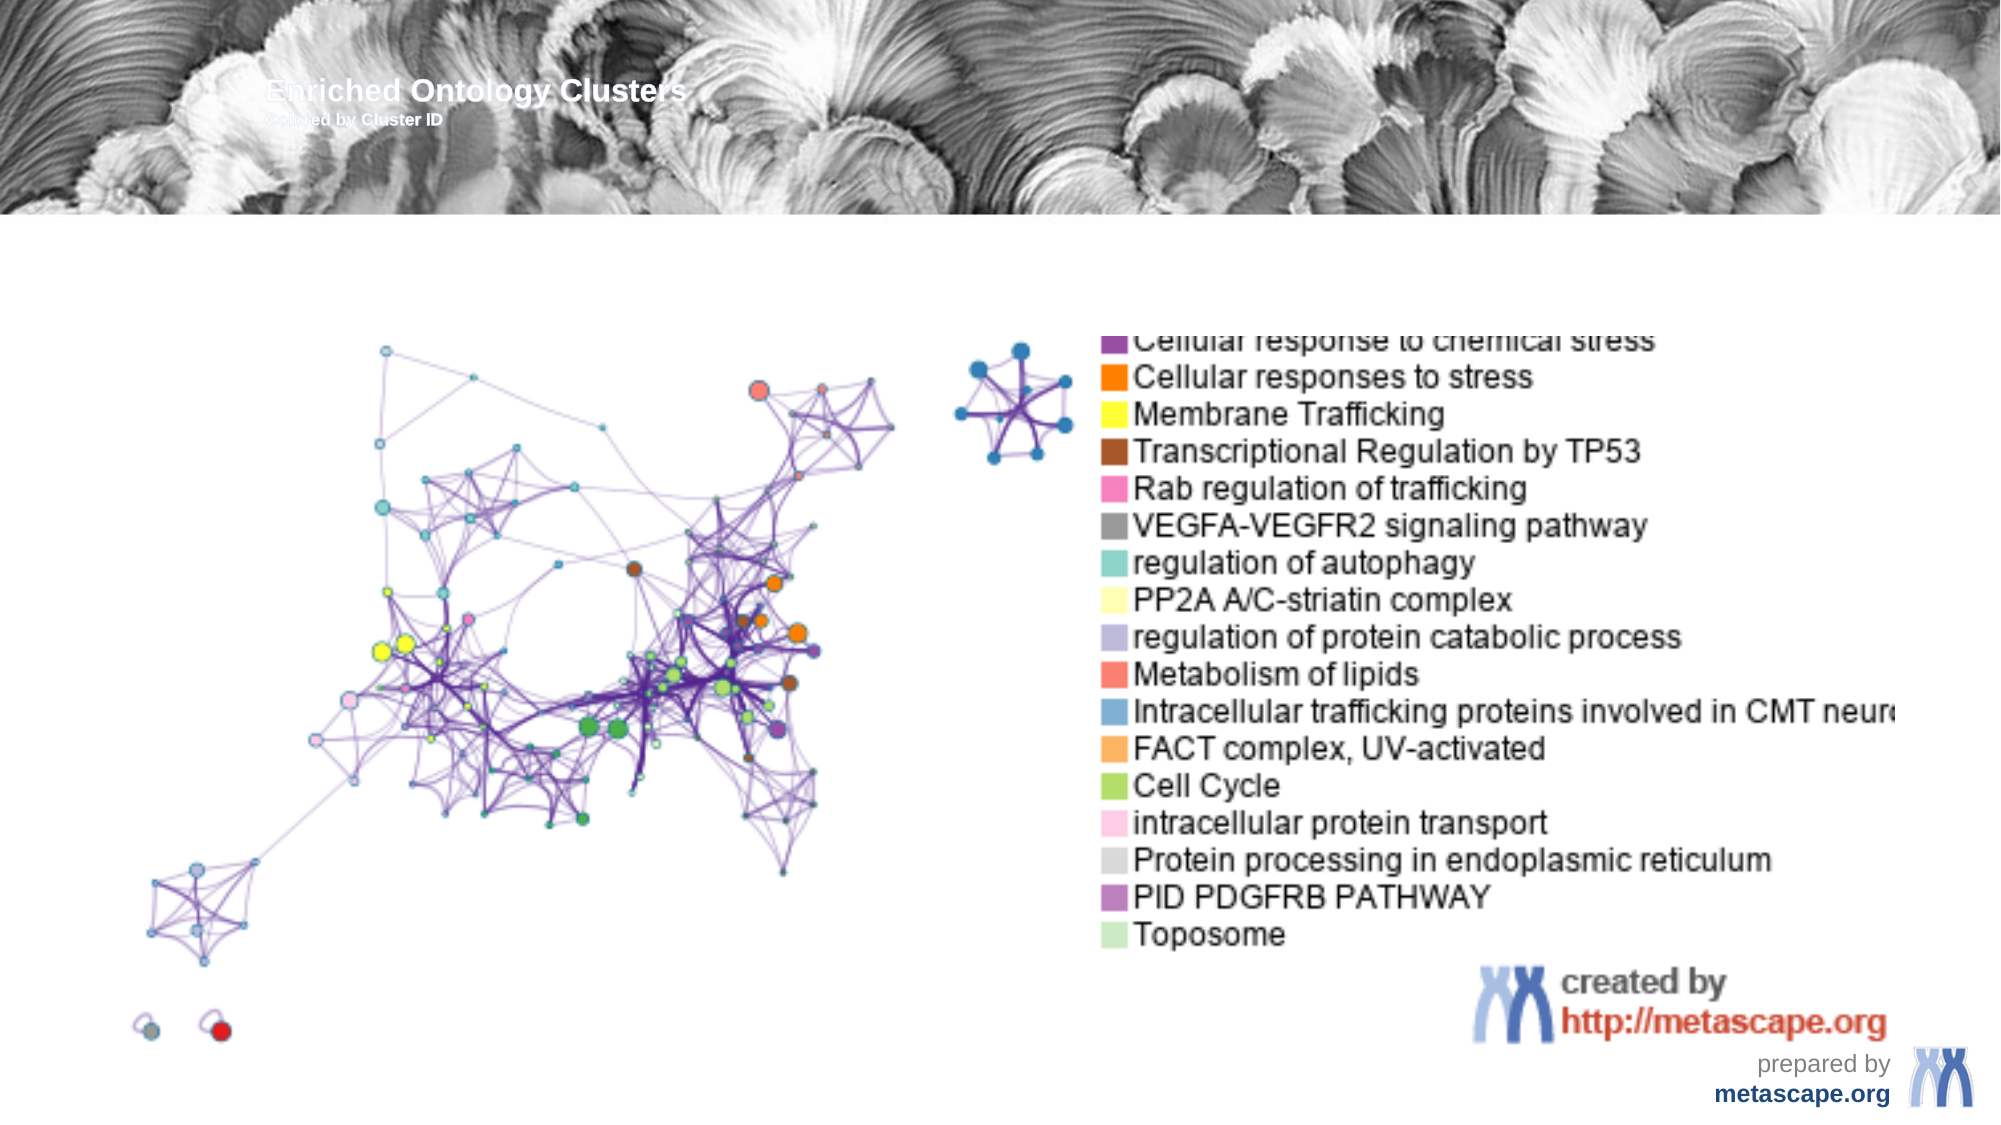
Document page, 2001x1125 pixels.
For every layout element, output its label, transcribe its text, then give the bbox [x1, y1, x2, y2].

title Enriched Ontology Clusters Colored by Cluster ID [249, 61, 1600, 137]
picture [0, 0, 2001, 1125]
